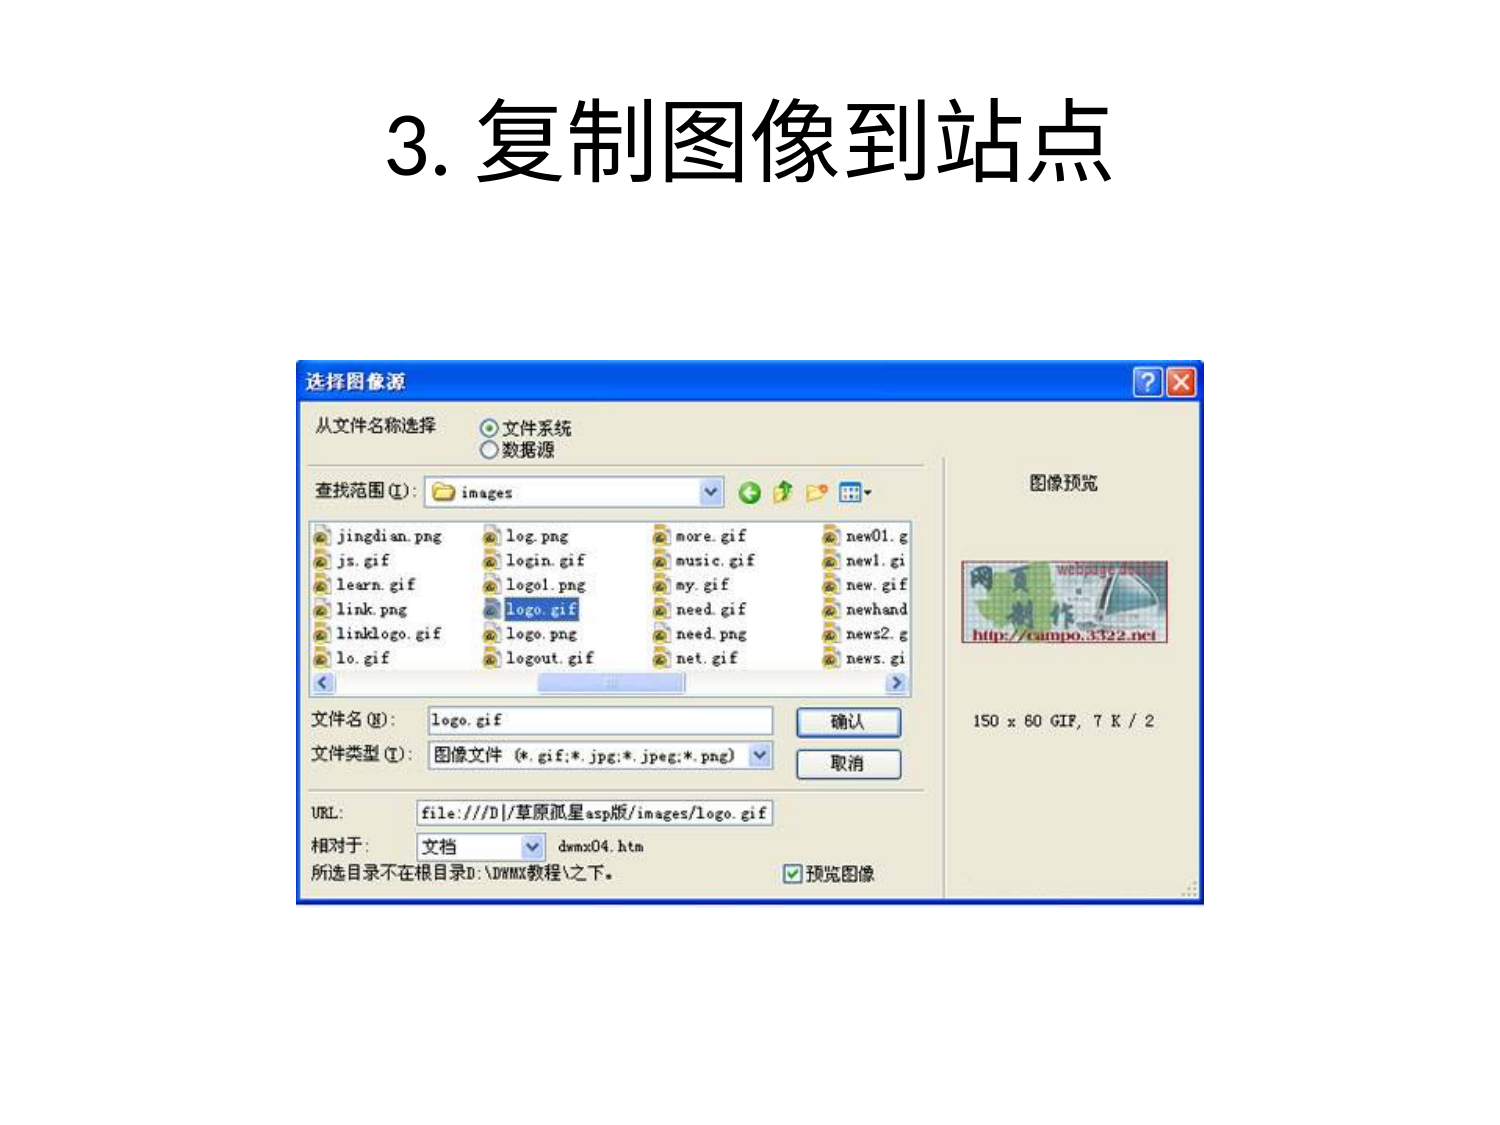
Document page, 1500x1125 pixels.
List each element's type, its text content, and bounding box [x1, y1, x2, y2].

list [296, 359, 1204, 908]
title 3.复制图像到站点 [75, 45, 1425, 233]
